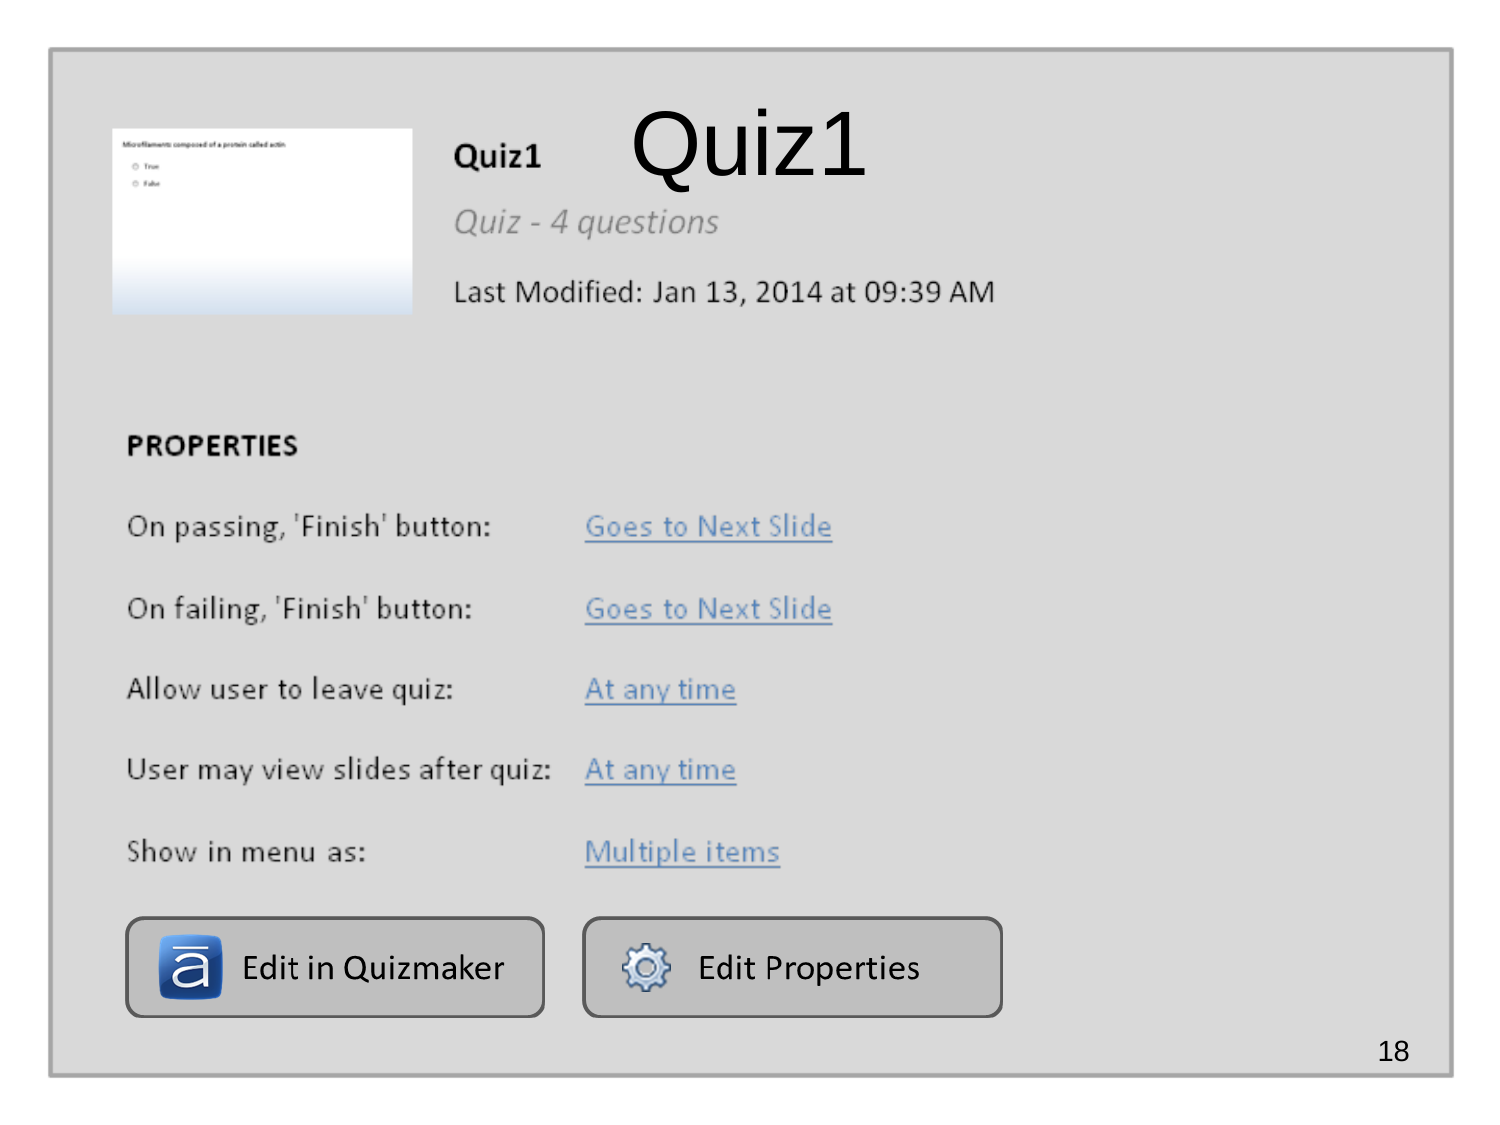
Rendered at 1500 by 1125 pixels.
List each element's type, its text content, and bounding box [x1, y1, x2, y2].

title Quiz1 [75, 45, 1425, 233]
picture [0, 0, 1500, 1125]
slide_number 18 [1074, 1024, 1426, 1103]
